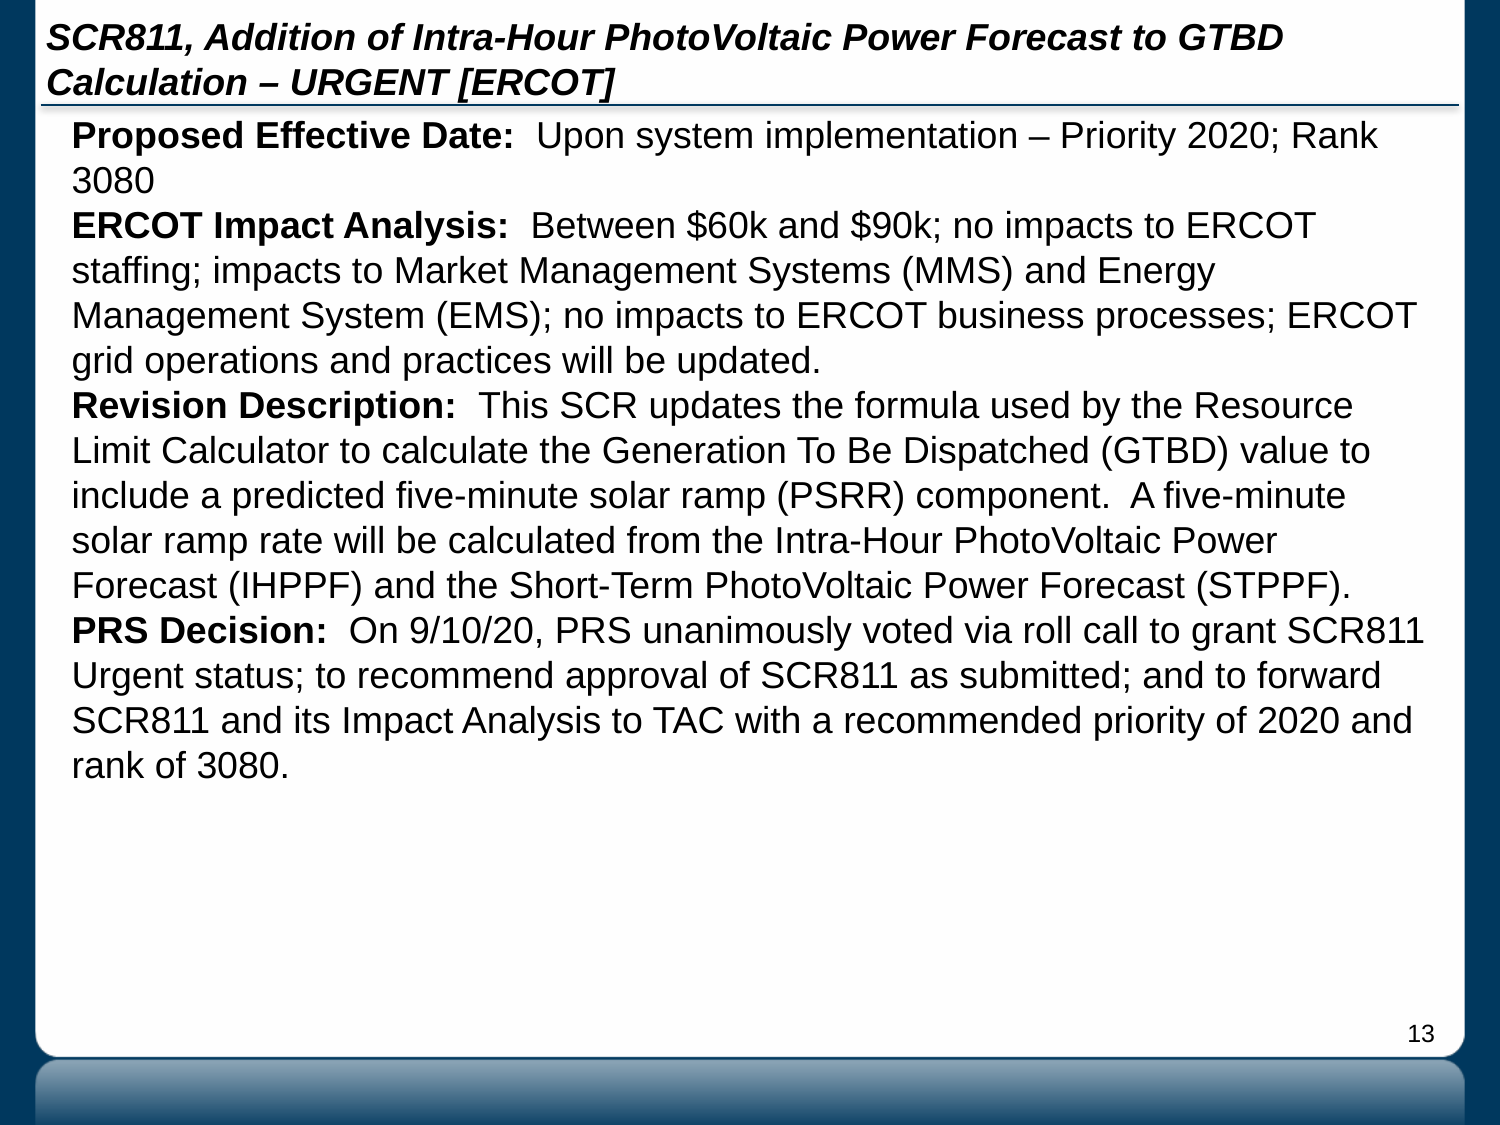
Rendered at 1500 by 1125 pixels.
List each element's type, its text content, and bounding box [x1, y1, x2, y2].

text_box Proposed Effective Date: Upon system implementation – Priority 2020; Rank 3080 ERCOT Impact Analysis: Between $60k and $90k; no impacts to ERCOT staffing; impacts to Market Management Systems (MMS) and Energy Management System (EMS); no impacts to ERCOT business processes; ERCOT grid operations and practices will be updated. Revision Description: This SCR updates the formula used by the Resource Limit Calculator to calculate the Generation To Be Dispatched (GTBD) value to include a predicted five-minute solar ramp (PSRR) component. A five-minute solar ramp rate will be calculated from the Intra-Hour PhotoVoltaic Power Forecast (IHPPF) and the Short-Term PhotoVoltaic Power Forecast (STPPF). PRS Decision: On 9/10/20, PRS unanimously voted via roll call to grant SCR811 Urgent status; to recommend approval of SCR811 as submitted; and to forward SCR811 and its Impact Analysis to TAC with a recommended priority of 2020 and rank of 3080. [56, 103, 1448, 794]
title SCR811, Addition of Intra-Hour PhotoVoltaic Power Forecast to GTBD Calculation – URGENT [ERCOT] [31, 20, 1464, 97]
picture [35, 0, 1465, 1125]
